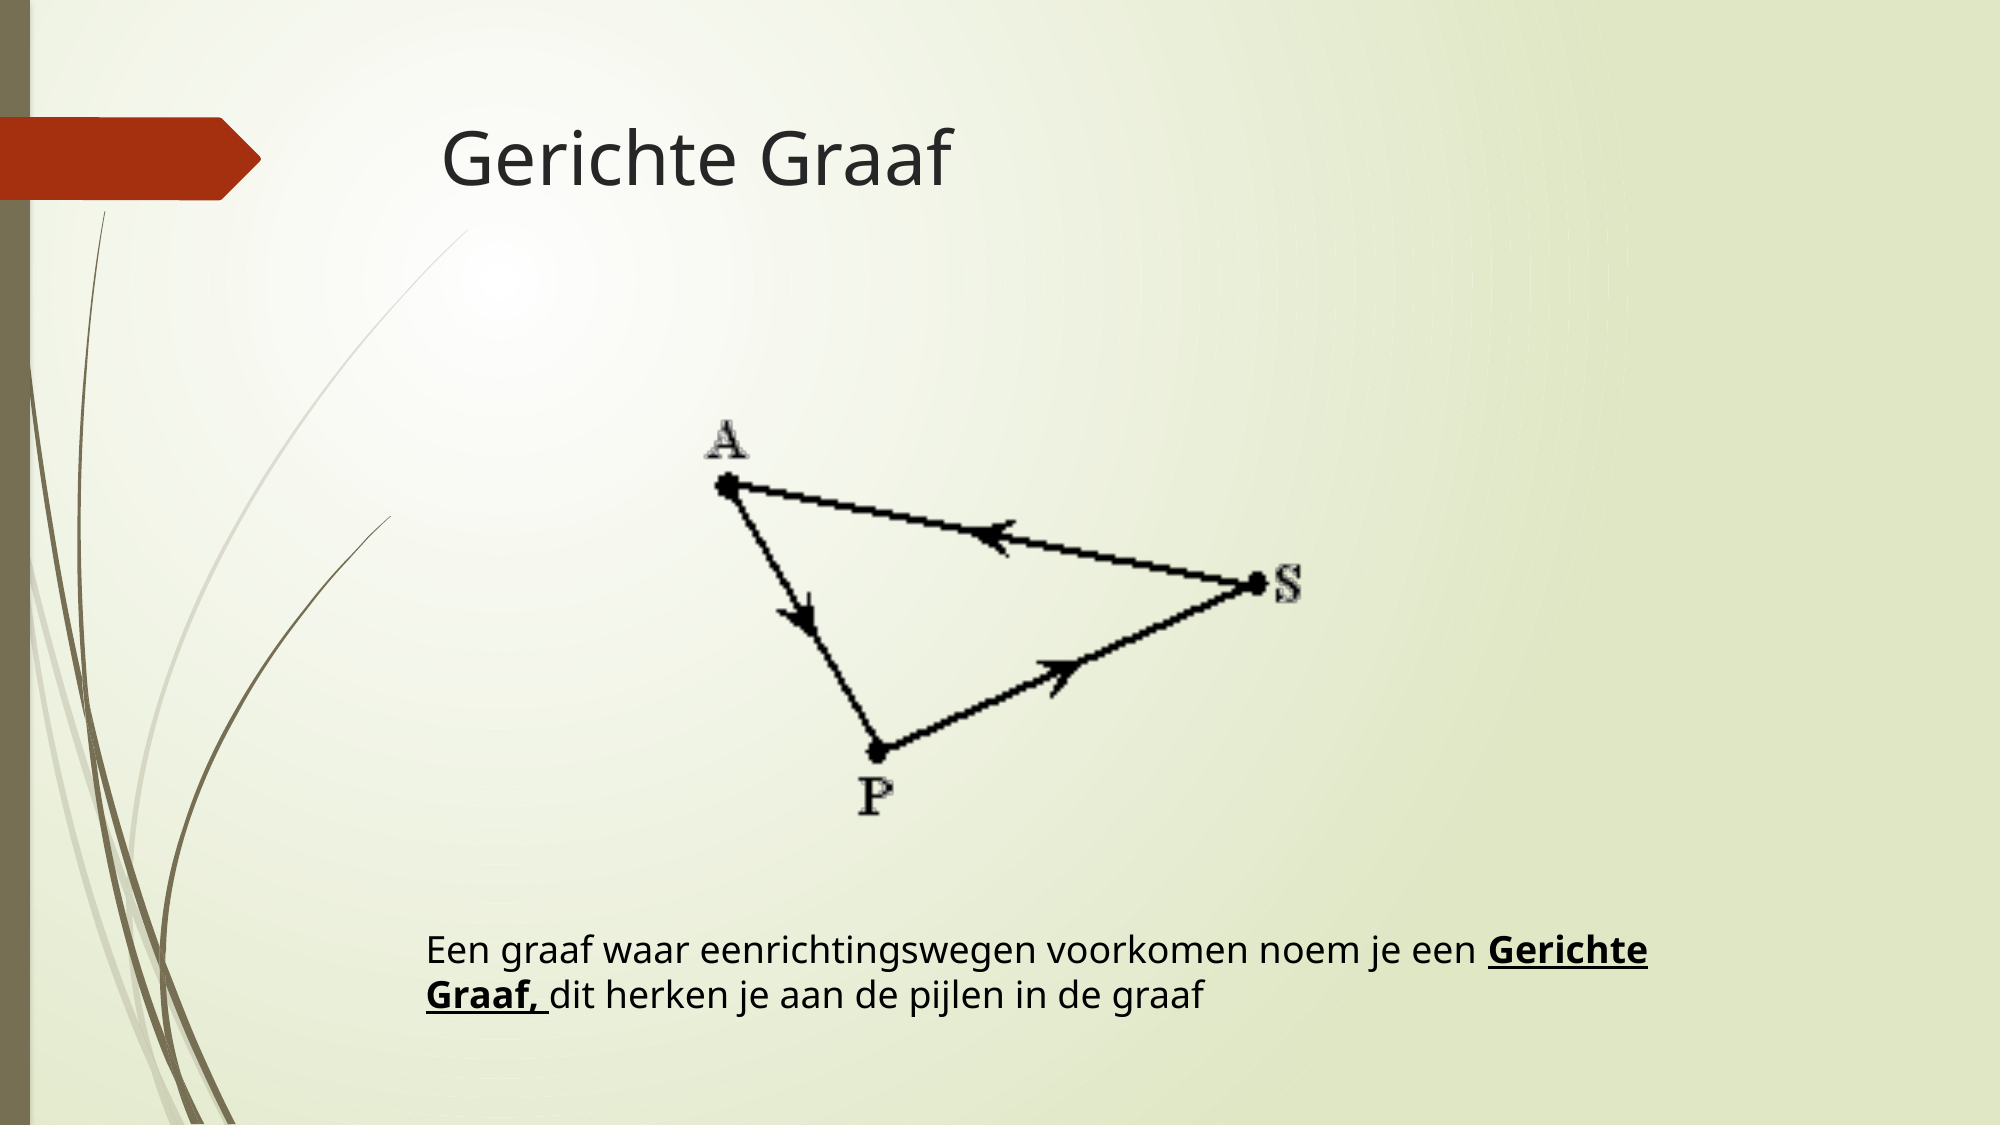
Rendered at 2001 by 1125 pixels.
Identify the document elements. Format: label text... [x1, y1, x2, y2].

title Gerichte Graaf [425, 102, 1888, 313]
text_box Een graaf waar eenrichtingswegen voorkomen noem je een Gerichte Graaf, dit herken je aan de pijlen in de graaf [410, 918, 1686, 1024]
picture [692, 408, 1356, 830]
